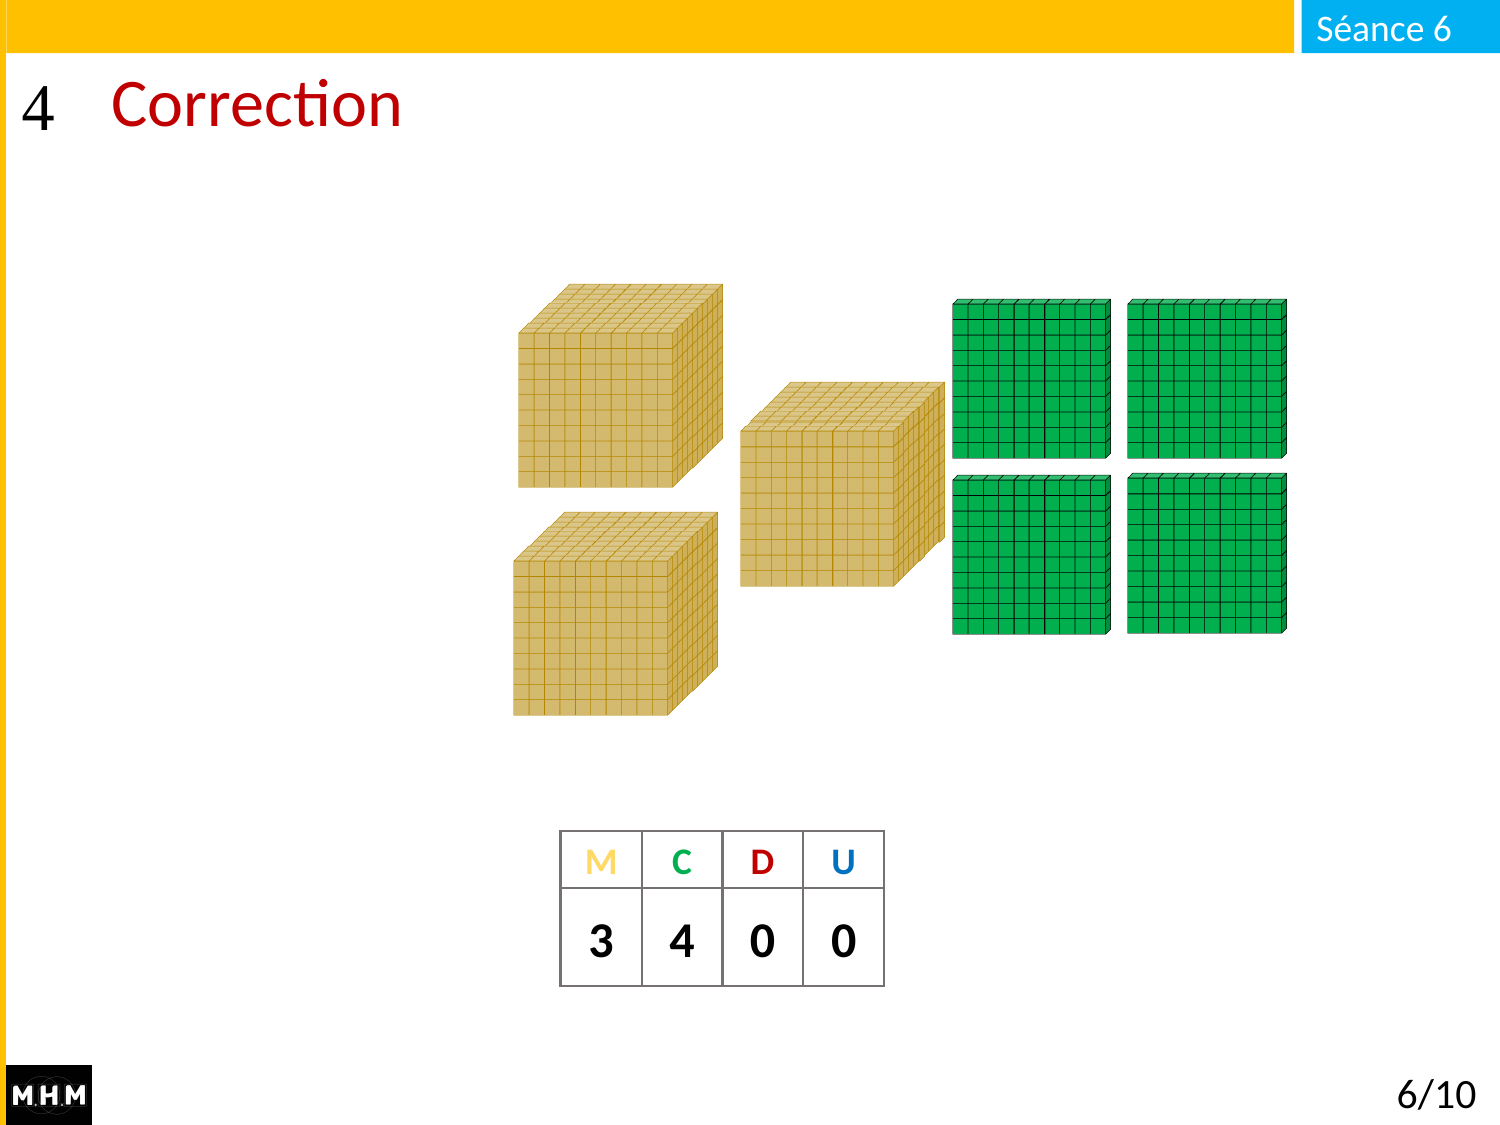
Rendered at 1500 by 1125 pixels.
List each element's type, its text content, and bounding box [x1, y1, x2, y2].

picture [950, 297, 1112, 460]
picture [1125, 471, 1288, 635]
title Correction [96, 60, 1391, 150]
picture [1125, 297, 1288, 460]
list 6/10 [1373, 1064, 1500, 1125]
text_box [737, 380, 946, 588]
picture [950, 472, 1112, 636]
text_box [560, 831, 885, 987]
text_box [511, 510, 719, 717]
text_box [516, 282, 724, 489]
picture [6, 1065, 92, 1125]
